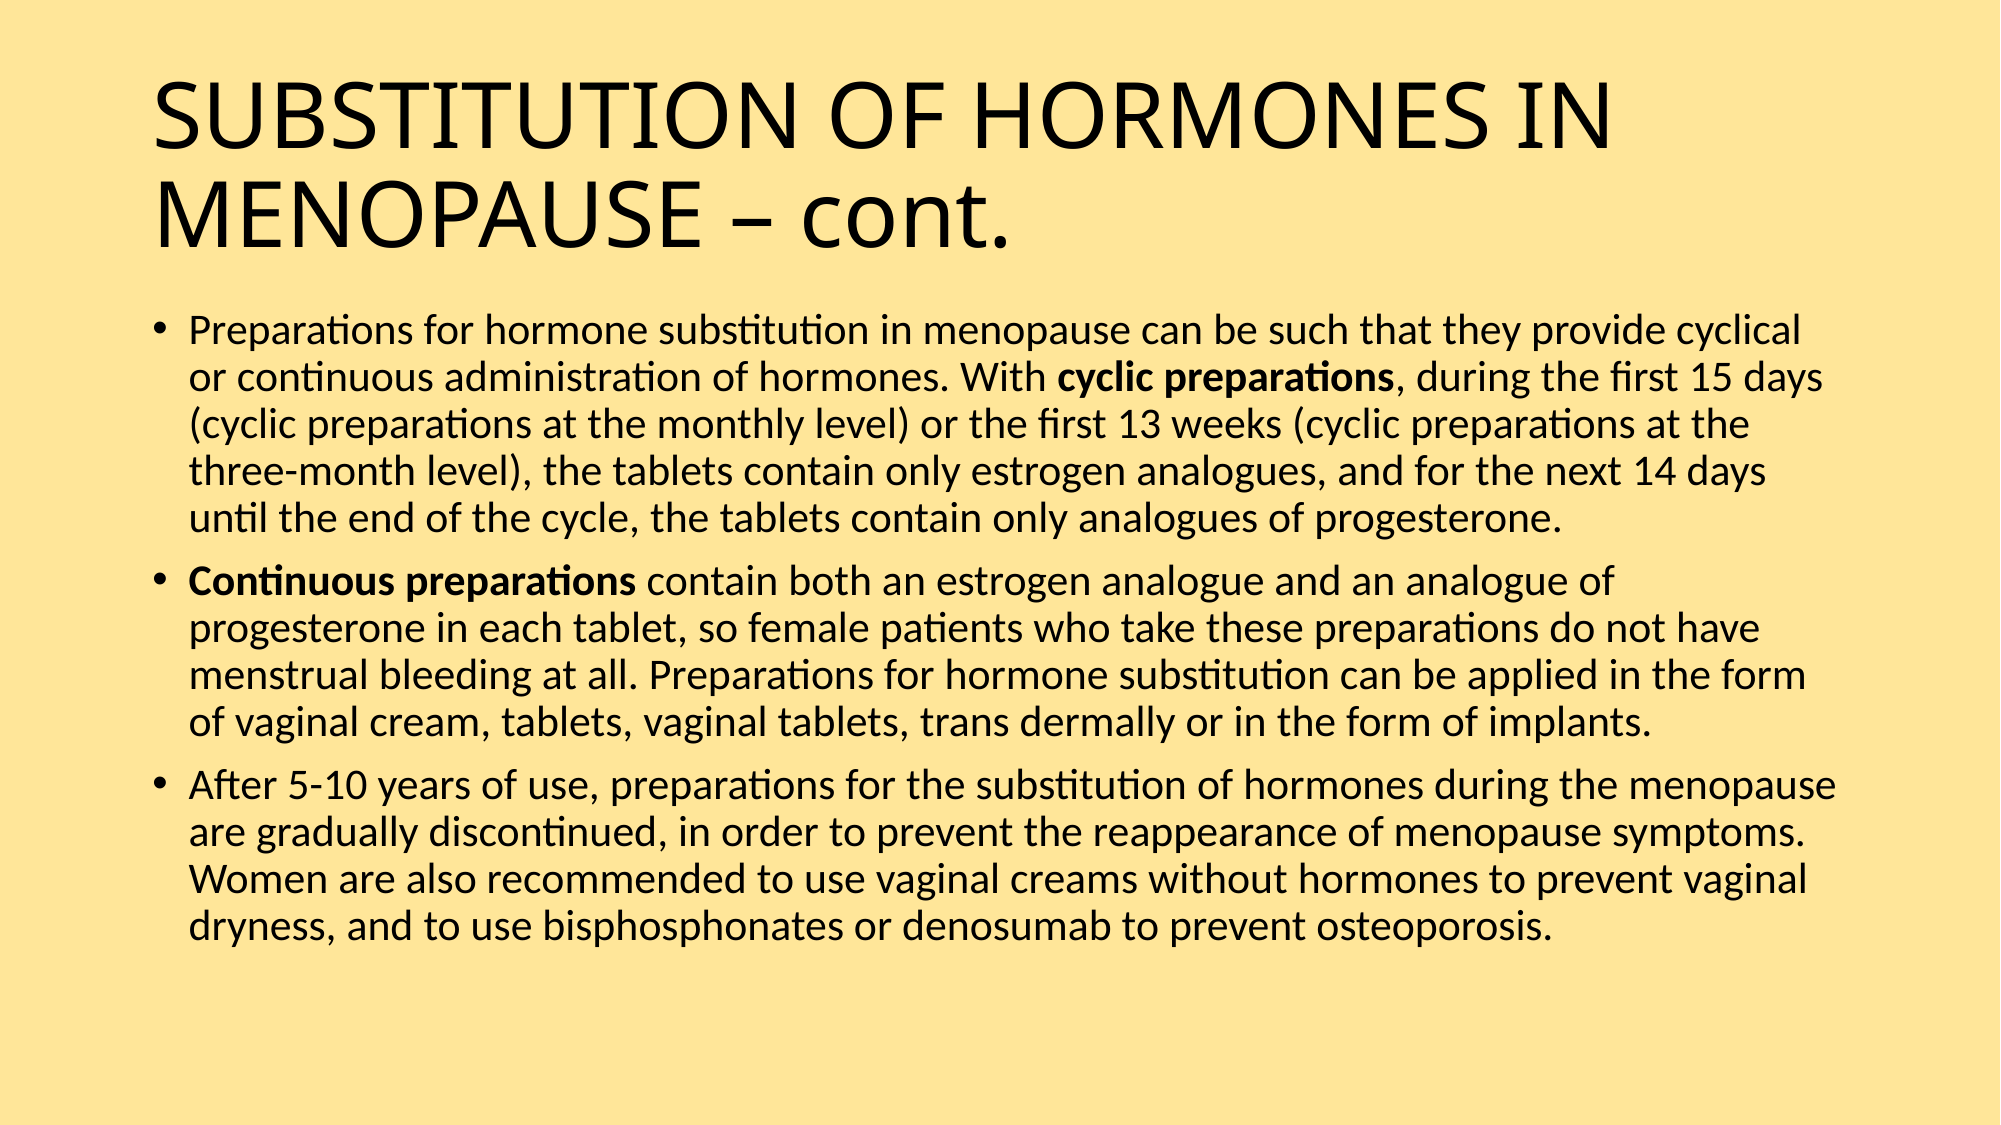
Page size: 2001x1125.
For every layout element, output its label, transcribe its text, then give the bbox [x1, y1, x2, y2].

list Preparations for hormone substitution in menopause can be such that they provide cyclical or continuous administration of hormones. With cyclic preparations, during the first 15 days (cyclic preparations at the monthly level) or the first 13 weeks (cyclic preparations at the three-month level), the tablets contain only estrogen analogues, and for the next 14 days until the end of the cycle, the tablets contain only analogues of progesterone. Continuous preparations contain both an estrogen analogue and an analogue of progesterone in each tablet, so female patients who take these preparations do not have menstrual bleeding at all. Preparations for hormone substitution can be applied in the form of vaginal cream, tablets, vaginal tablets, trans dermally or in the form of implants. After 5-10 years of use, preparations for the substitution of hormones during the menopause are gradually discontinued, in order to prevent the reappearance of menopause symptoms. Women are also recommended to use vaginal creams without hormones to prevent vaginal dryness, and to use bisphosphonates or denosumab to prevent osteoporosis. [137, 299, 1863, 1014]
title SUBSTITUTION OF HORMONES IN MENOPAUSE – cont. [137, 59, 1863, 278]
